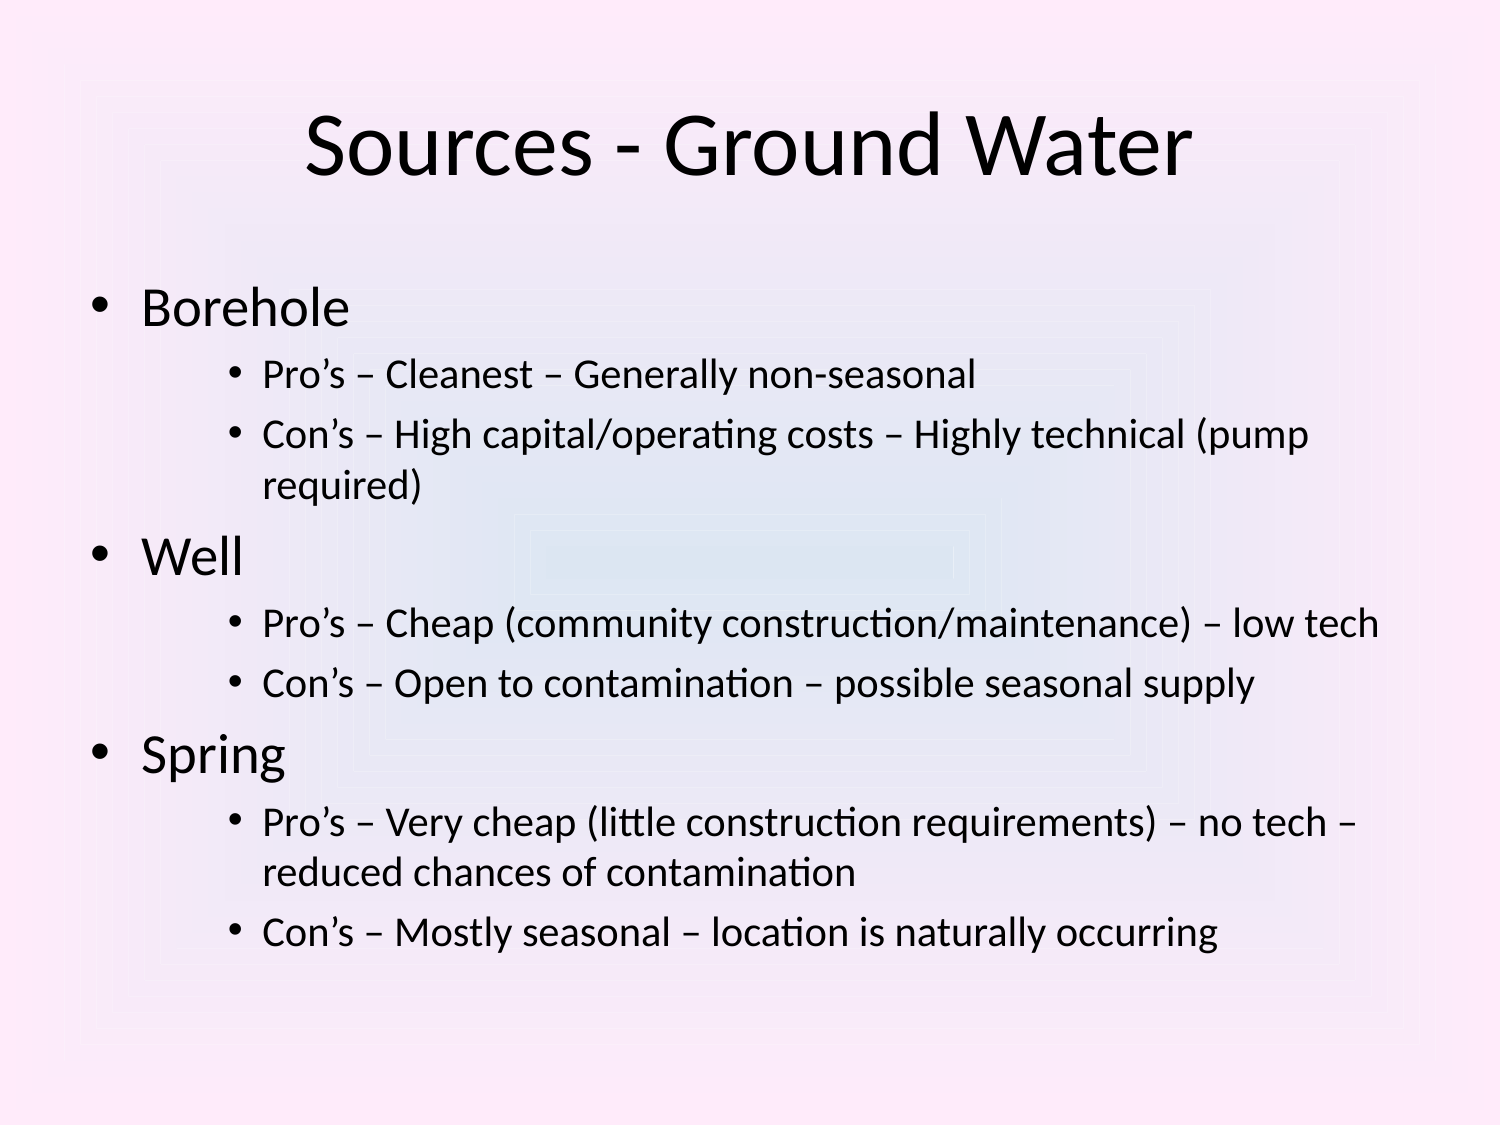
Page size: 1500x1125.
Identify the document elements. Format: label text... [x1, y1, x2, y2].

list Borehole Pro’s – Cleanest – Generally non-seasonal Con’s – High capital/operating costs – Highly technical (pump required) Well Pro’s – Cheap (community construction/maintenance) – low tech Con’s – Open to contamination – possible seasonal supply Spring Pro’s – Very cheap (little construction requirements) – no tech – reduced chances of contamination Con’s – Mostly seasonal – location is naturally occurring [75, 262, 1425, 1005]
title Sources - Ground Water [75, 45, 1425, 233]
